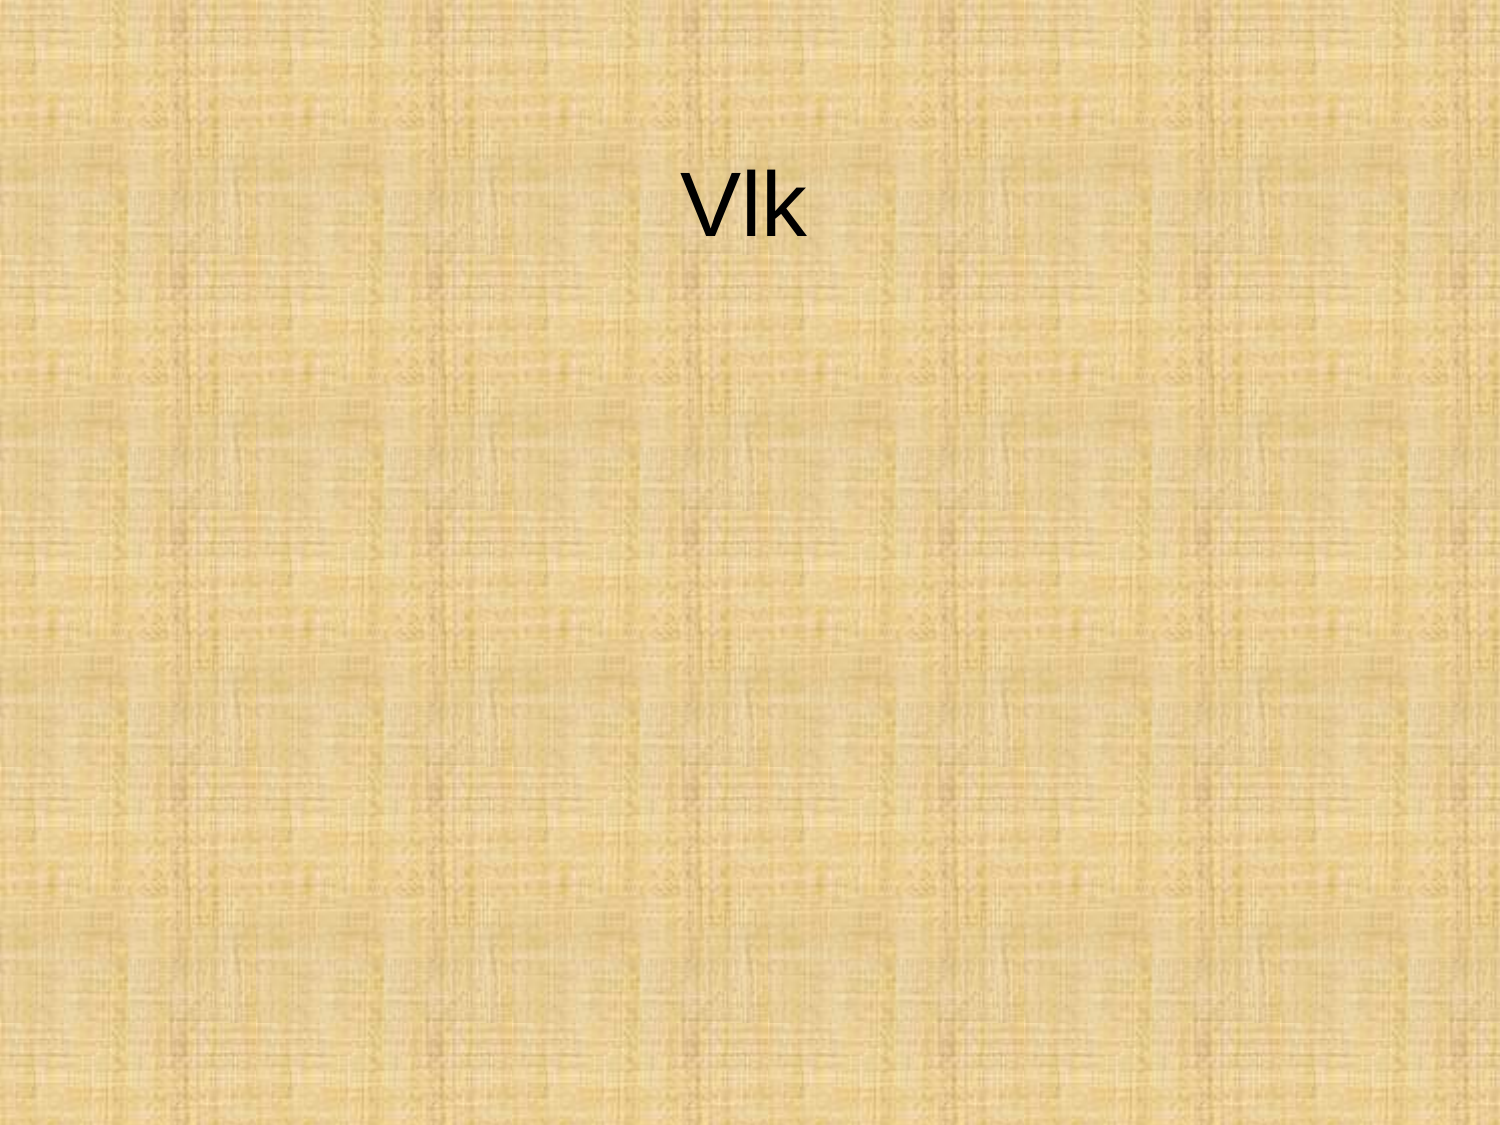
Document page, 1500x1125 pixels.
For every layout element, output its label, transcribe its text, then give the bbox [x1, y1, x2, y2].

picture [0, 0, 1500, 1125]
text_box Vlk [277, 137, 1211, 262]
